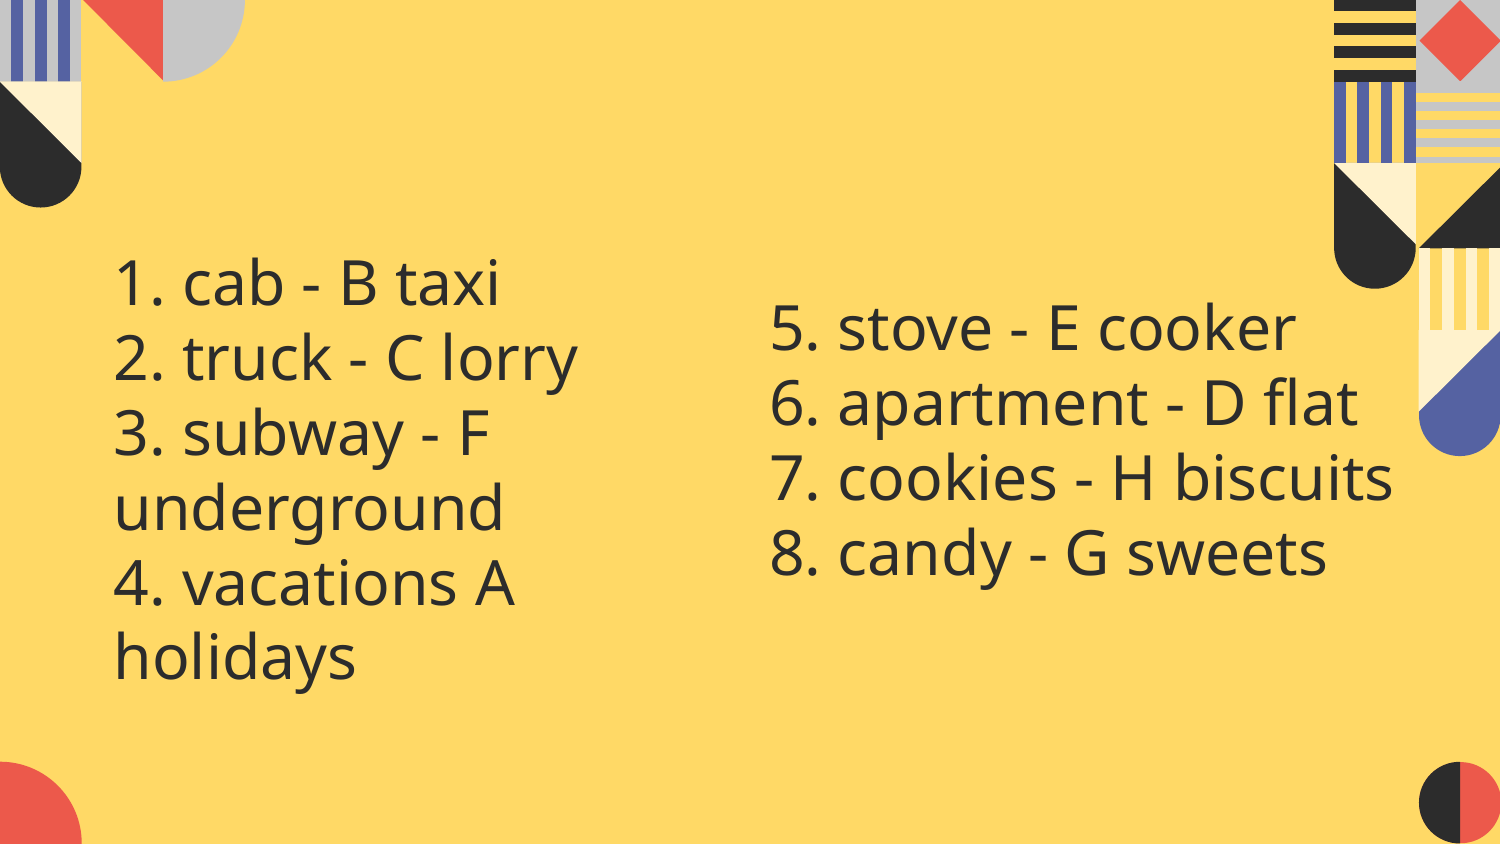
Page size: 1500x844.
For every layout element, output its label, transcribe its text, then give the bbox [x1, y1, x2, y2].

list 1. cab - B taxi 2. truck - C lorry 3. subway - F underground 4. vacations A holidays 5. stove - E cooker 6. apartment - D flat 7. cookies - H biscuits 8. candy - G sweets [88, 150, 1400, 800]
